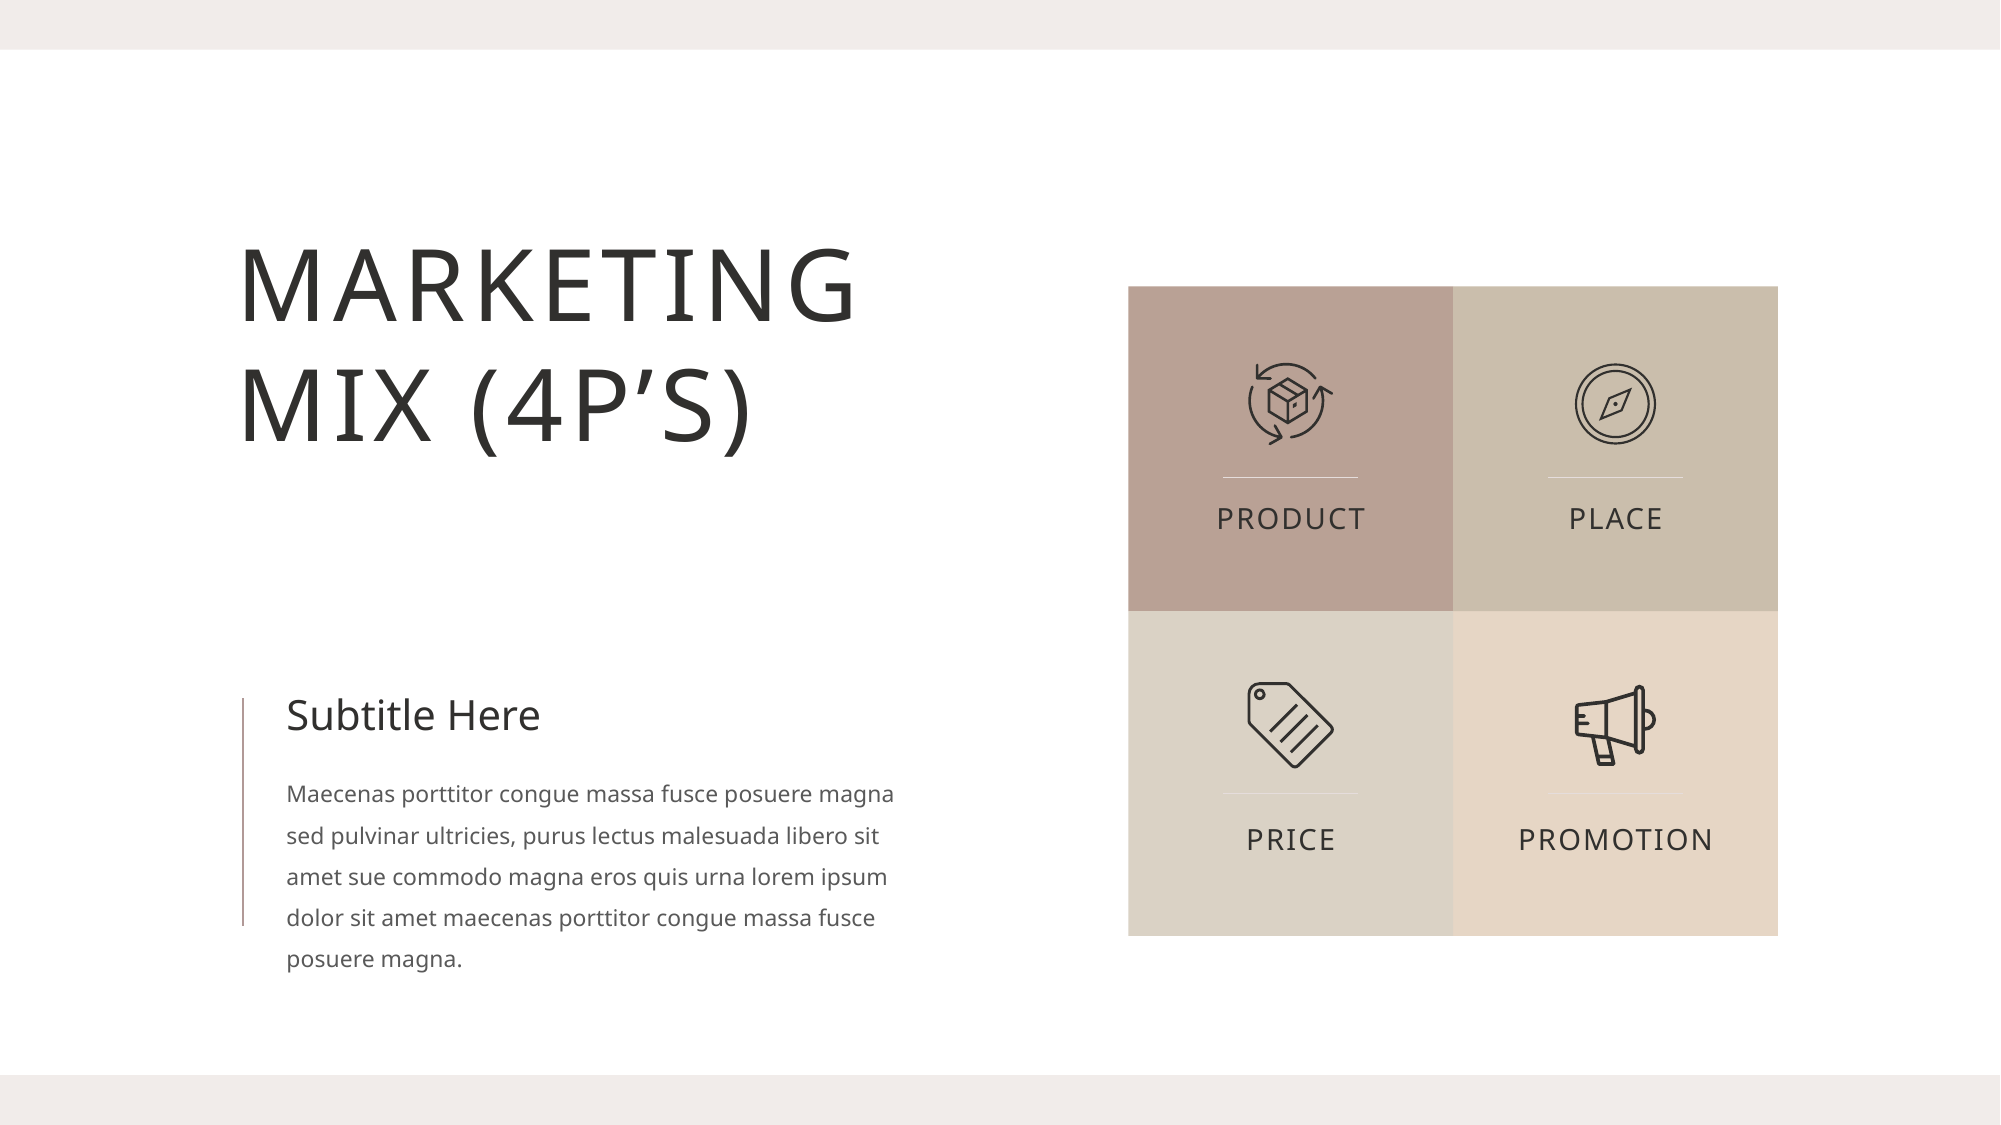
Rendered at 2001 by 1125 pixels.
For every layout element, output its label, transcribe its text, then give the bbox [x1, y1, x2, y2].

text_box Maecenas porttitor congue massa fusce posuere magna sed pulvinar ultricies, purus lectus malesuada libero sit amet sue commodo magna eros quis urna lorem ipsum dolor sit amet maecenas porttitor congue massa fusce posuere magna. [271, 758, 925, 980]
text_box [1128, 286, 1778, 936]
text_box MARKETING MIX (4P’S) [221, 213, 908, 469]
text_box Subtitle Here [271, 681, 925, 746]
